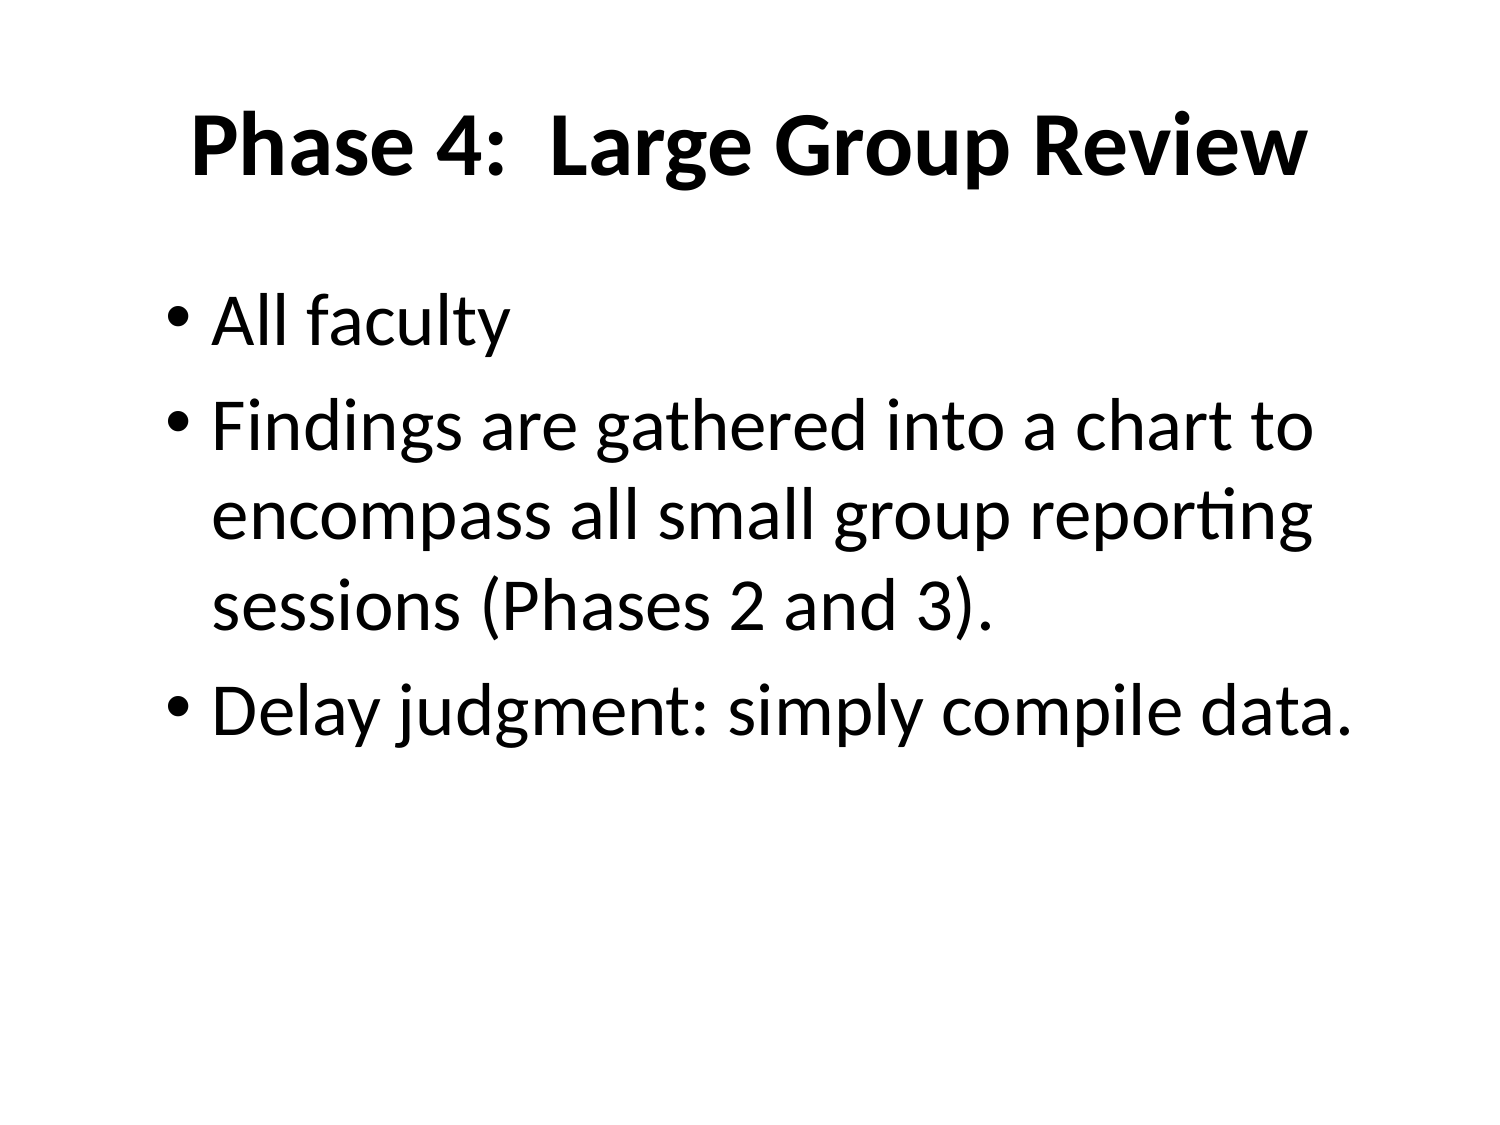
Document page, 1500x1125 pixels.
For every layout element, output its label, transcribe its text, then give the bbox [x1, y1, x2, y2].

list All faculty Findings are gathered into a chart to encompass all small group reporting sessions (Phases 2 and 3). Delay judgment: simply compile data. [75, 262, 1425, 1005]
title Phase 4: Large Group Review [75, 45, 1425, 233]
